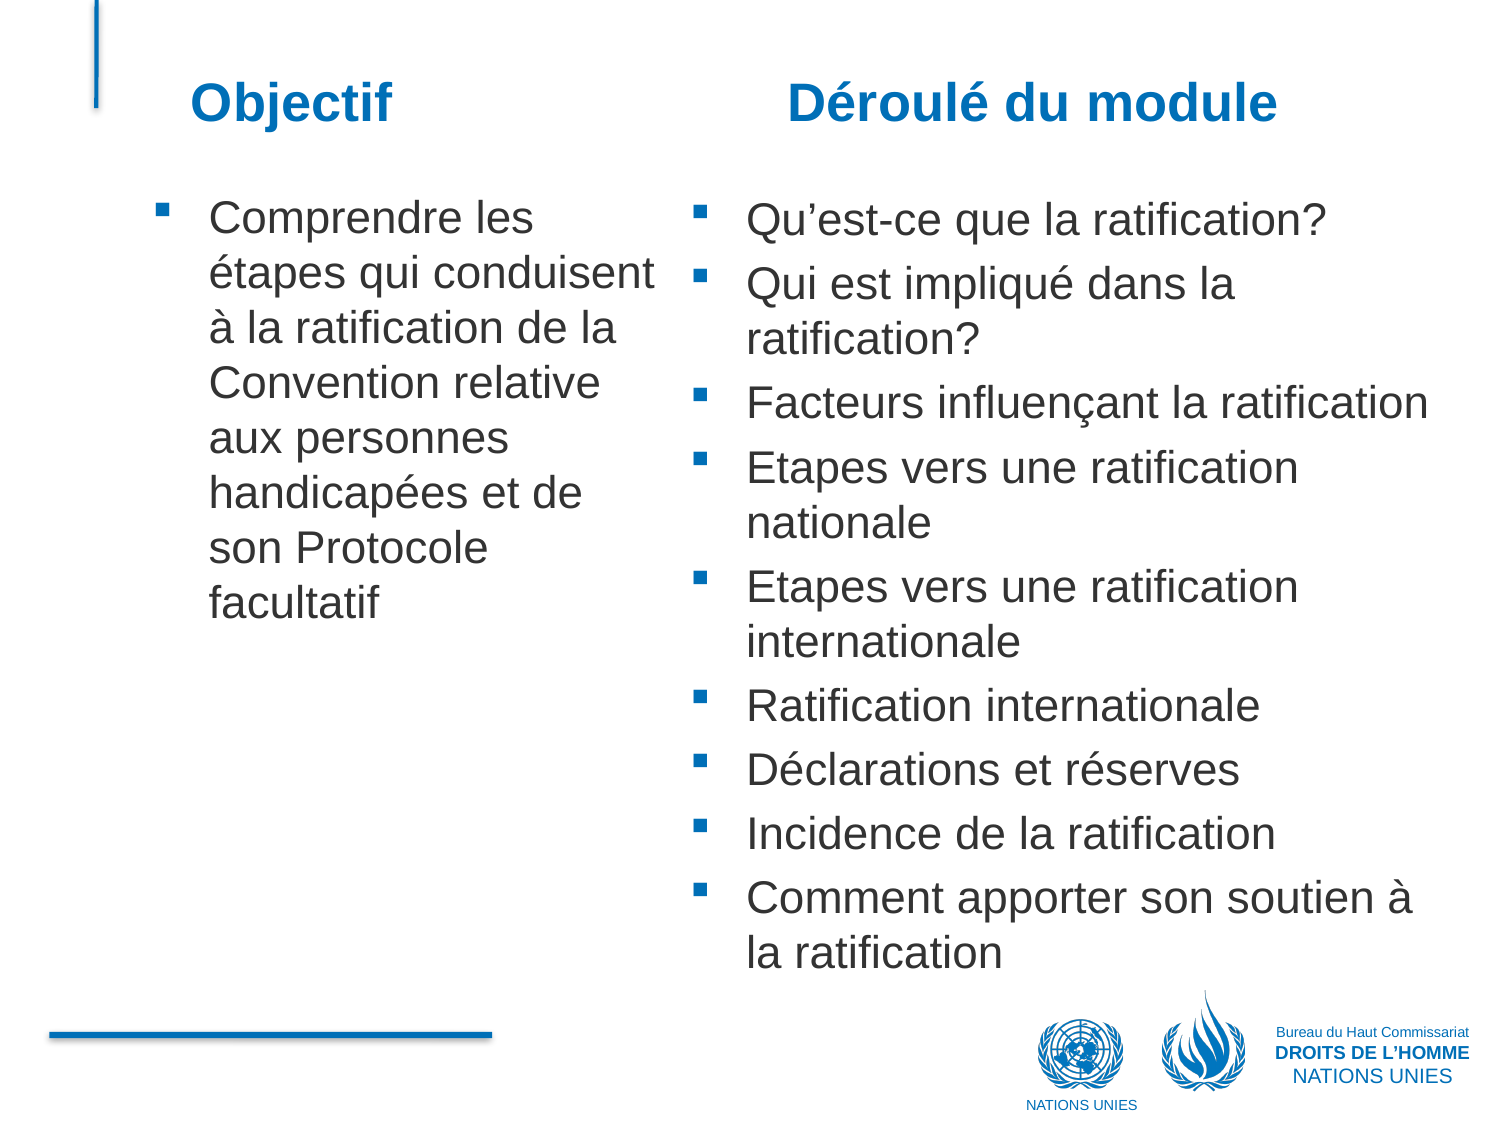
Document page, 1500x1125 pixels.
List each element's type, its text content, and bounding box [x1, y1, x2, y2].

text_box NATIONS UNIES [980, 1088, 1184, 1121]
text_box Bureau du Haut Commissariat DROITS DE L’HOMME NATIONS UNIES [1245, 1015, 1500, 1096]
text_box Objectif [176, 60, 408, 140]
text_box Déroulé du module [772, 60, 1295, 140]
text_box Comprendre les étapes qui conduisent à la ratification de la Convention relative aux personnes handicapées et de son Protocole facultatif [137, 180, 675, 776]
text_box Qu’est-ce que la ratification? Qui est impliqué dans la ratification? Facteurs influençant la ratification Etapes vers une ratification nationale Etapes vers une ratification internationale Ratification internationale Déclarations et réserves Incidence de la ratification Comment apporter son soutien à la ratification [675, 182, 1461, 1125]
